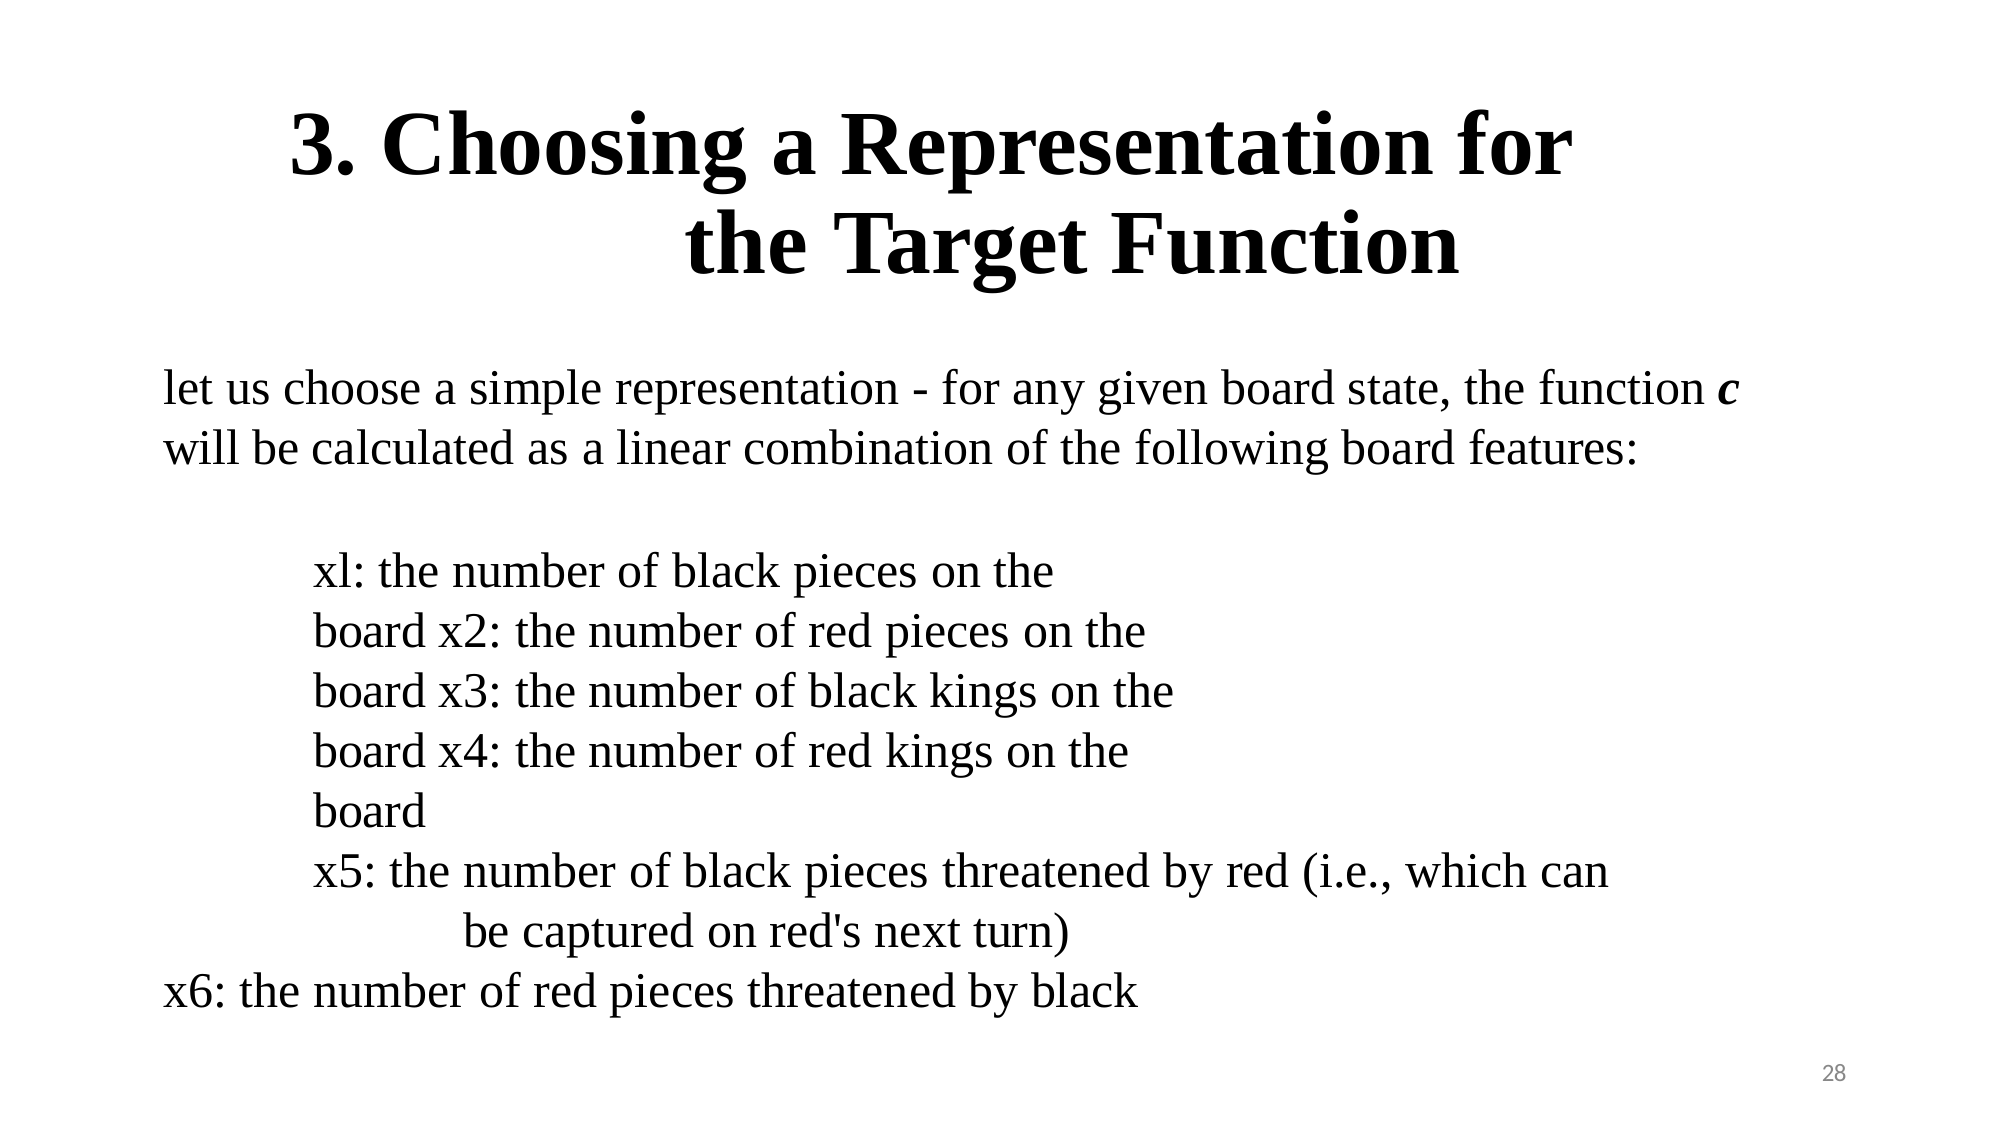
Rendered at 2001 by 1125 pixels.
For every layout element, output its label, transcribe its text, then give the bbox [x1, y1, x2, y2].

title 3. Choosing a Representation for the Target Function [287, 79, 1722, 292]
text_box let us choose a simple representation - for any given board state, the function c will be calculated as a linear combination of the following board features: xl: the number of black pieces on the board x2: the number of red pieces on the board x3: the number of black kings on the board x4: the number of red kings on the board x5: the number of black pieces threatened by red (i.e., which can be captured on red's next turn) x6: the number of red pieces threatened by black [161, 352, 1828, 1018]
slide_number 28 [1815, 1060, 1856, 1125]
